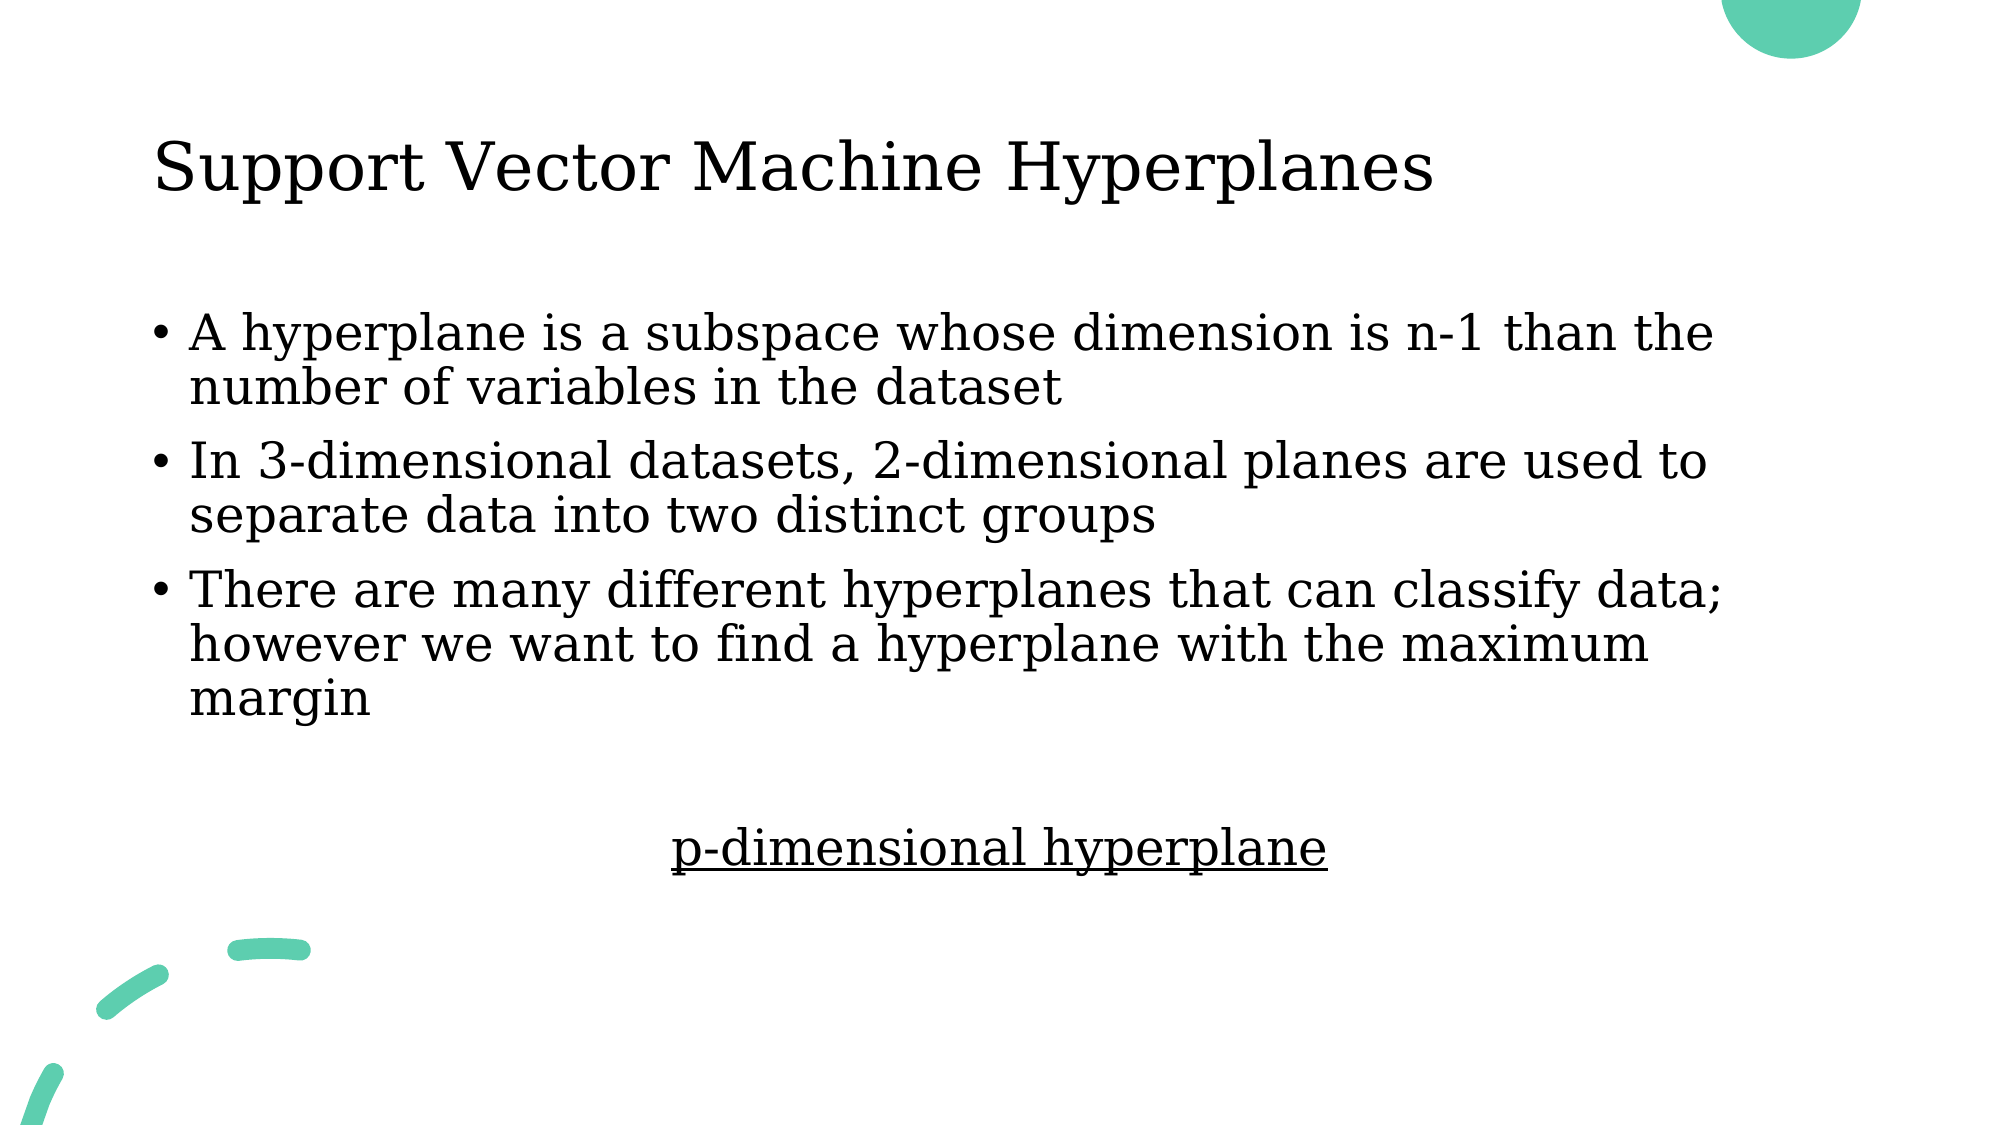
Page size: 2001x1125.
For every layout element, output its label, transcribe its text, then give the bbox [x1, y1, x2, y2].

title Support Vector Machine Hyperplanes [137, 59, 1863, 278]
